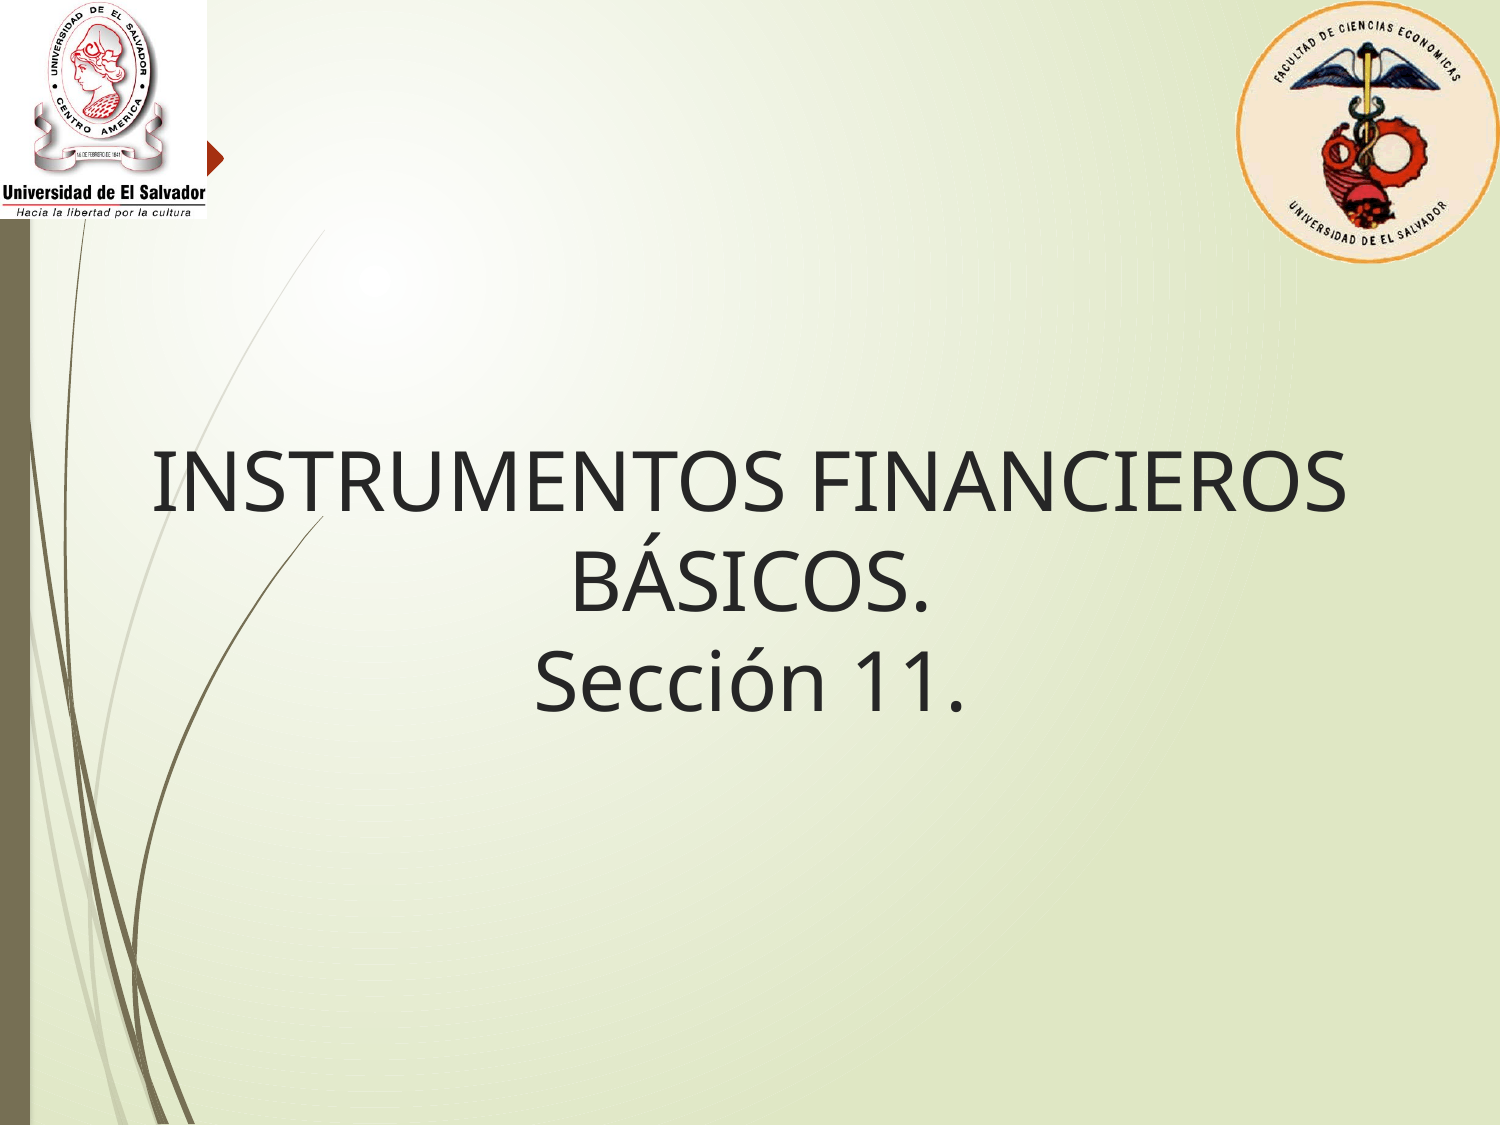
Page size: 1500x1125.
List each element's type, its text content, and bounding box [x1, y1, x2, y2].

picture [1235, 0, 1500, 265]
title INSTRUMENTOS FINANCIEROS BÁSICOS. Sección 11. [0, 420, 1500, 705]
picture [0, 0, 207, 219]
